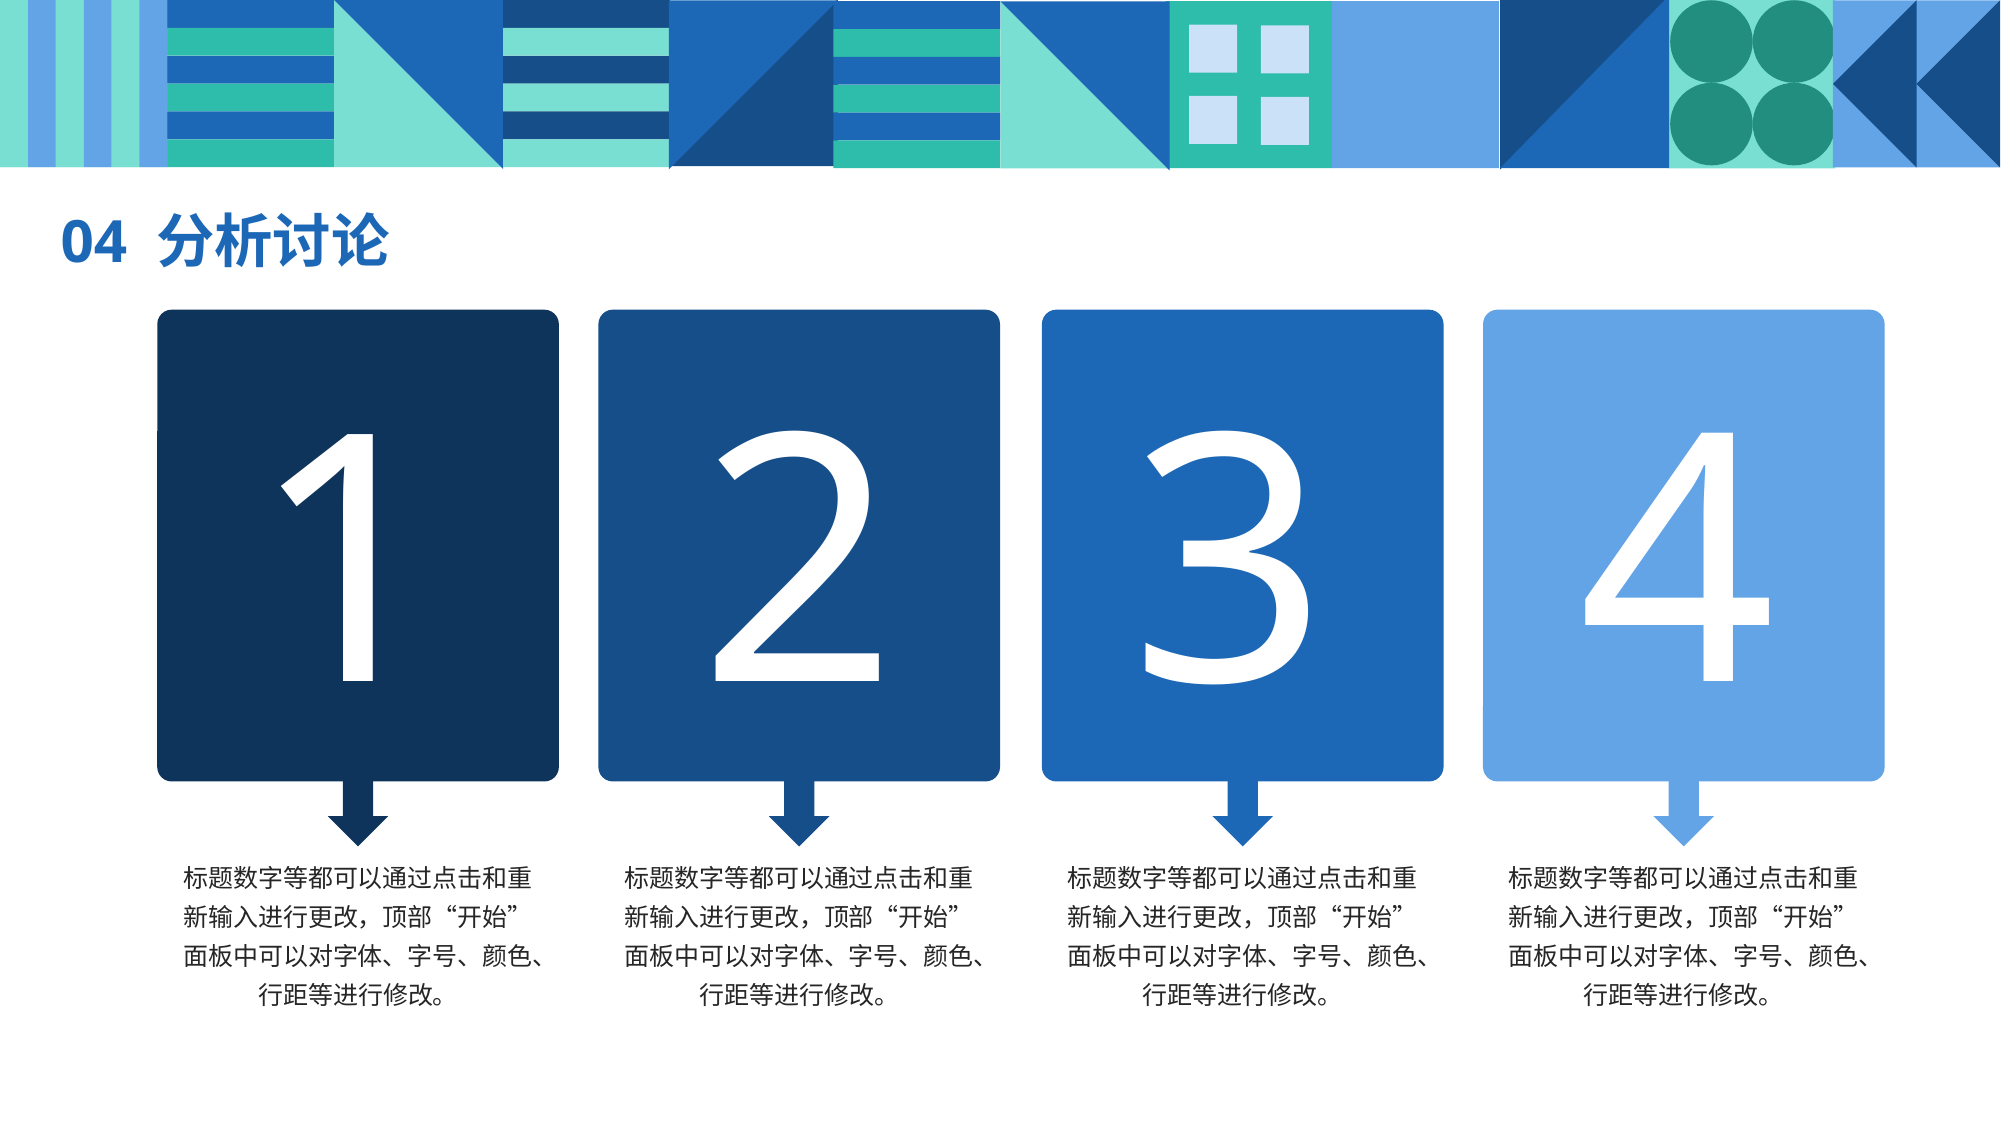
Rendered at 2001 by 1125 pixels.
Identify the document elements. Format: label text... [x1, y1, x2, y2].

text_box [157, 309, 559, 847]
text_box 标题数字等都可以通过点击和重新输入进行更改，顶部“开始”面板中可以对字体、字号、颜色、行距等进行修改。 [157, 847, 559, 1017]
text_box 标题数字等都可以通过点击和重新输入进行更改，顶部“开始”面板中可以对字体、字号、颜色、行距等进行修改。 [1483, 847, 1885, 1017]
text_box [598, 309, 1001, 847]
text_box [1041, 309, 1444, 847]
text_box 标题数字等都可以通过点击和重新输入进行更改，顶部“开始”面板中可以对字体、字号、颜色、行距等进行修改。 [598, 847, 1000, 1017]
text_box 标题数字等都可以通过点击和重新输入进行更改，顶部“开始”面板中可以对字体、字号、颜色、行距等进行修改。 [1041, 847, 1444, 1017]
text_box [1483, 309, 1885, 847]
list 04 分析讨论 [45, 196, 623, 291]
